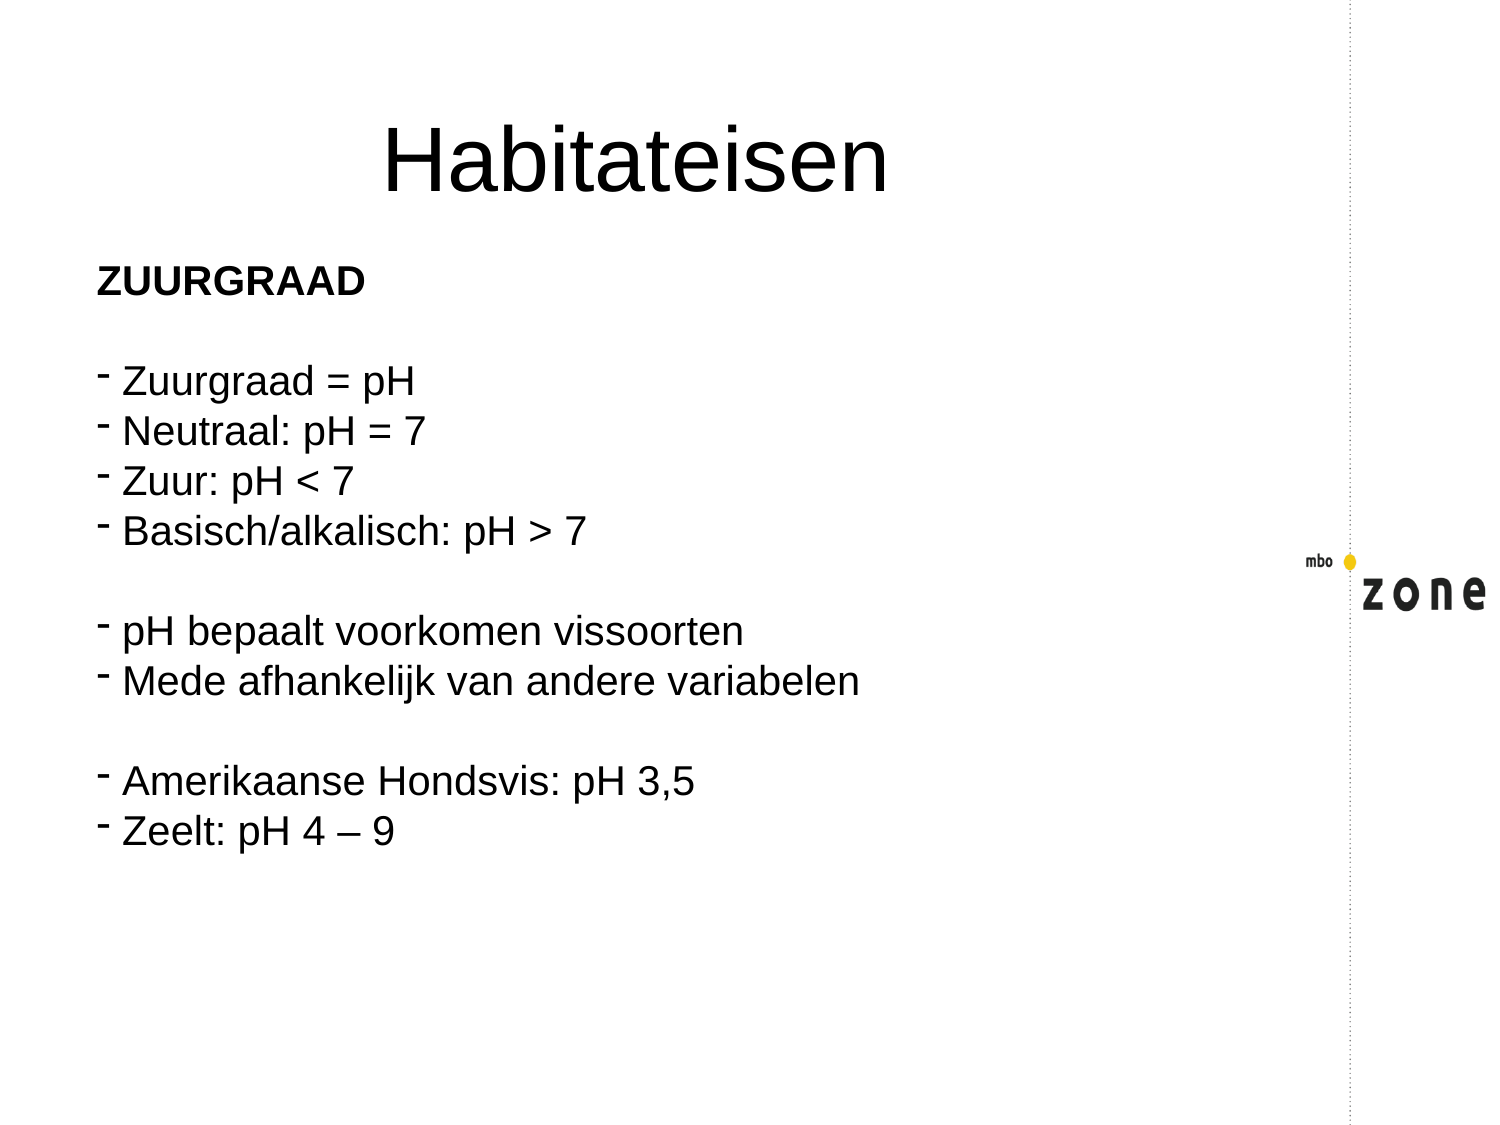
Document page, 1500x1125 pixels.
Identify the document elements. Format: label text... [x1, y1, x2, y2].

picture [1197, 0, 1500, 1125]
text_box Habitateisen [0, 78, 1246, 231]
text_box ZUURGRAAD Zuurgraad = pH Neutraal: pH = 7 Zuur: pH < 7 Basisch/alkalisch: pH > 7 pH bepaalt voorkomen vissoorten Mede afhankelijk van andere variabelen Amerikaanse Hondsvis: pH 3,5 Zeelt: pH 4 – 9 [81, 246, 1407, 912]
